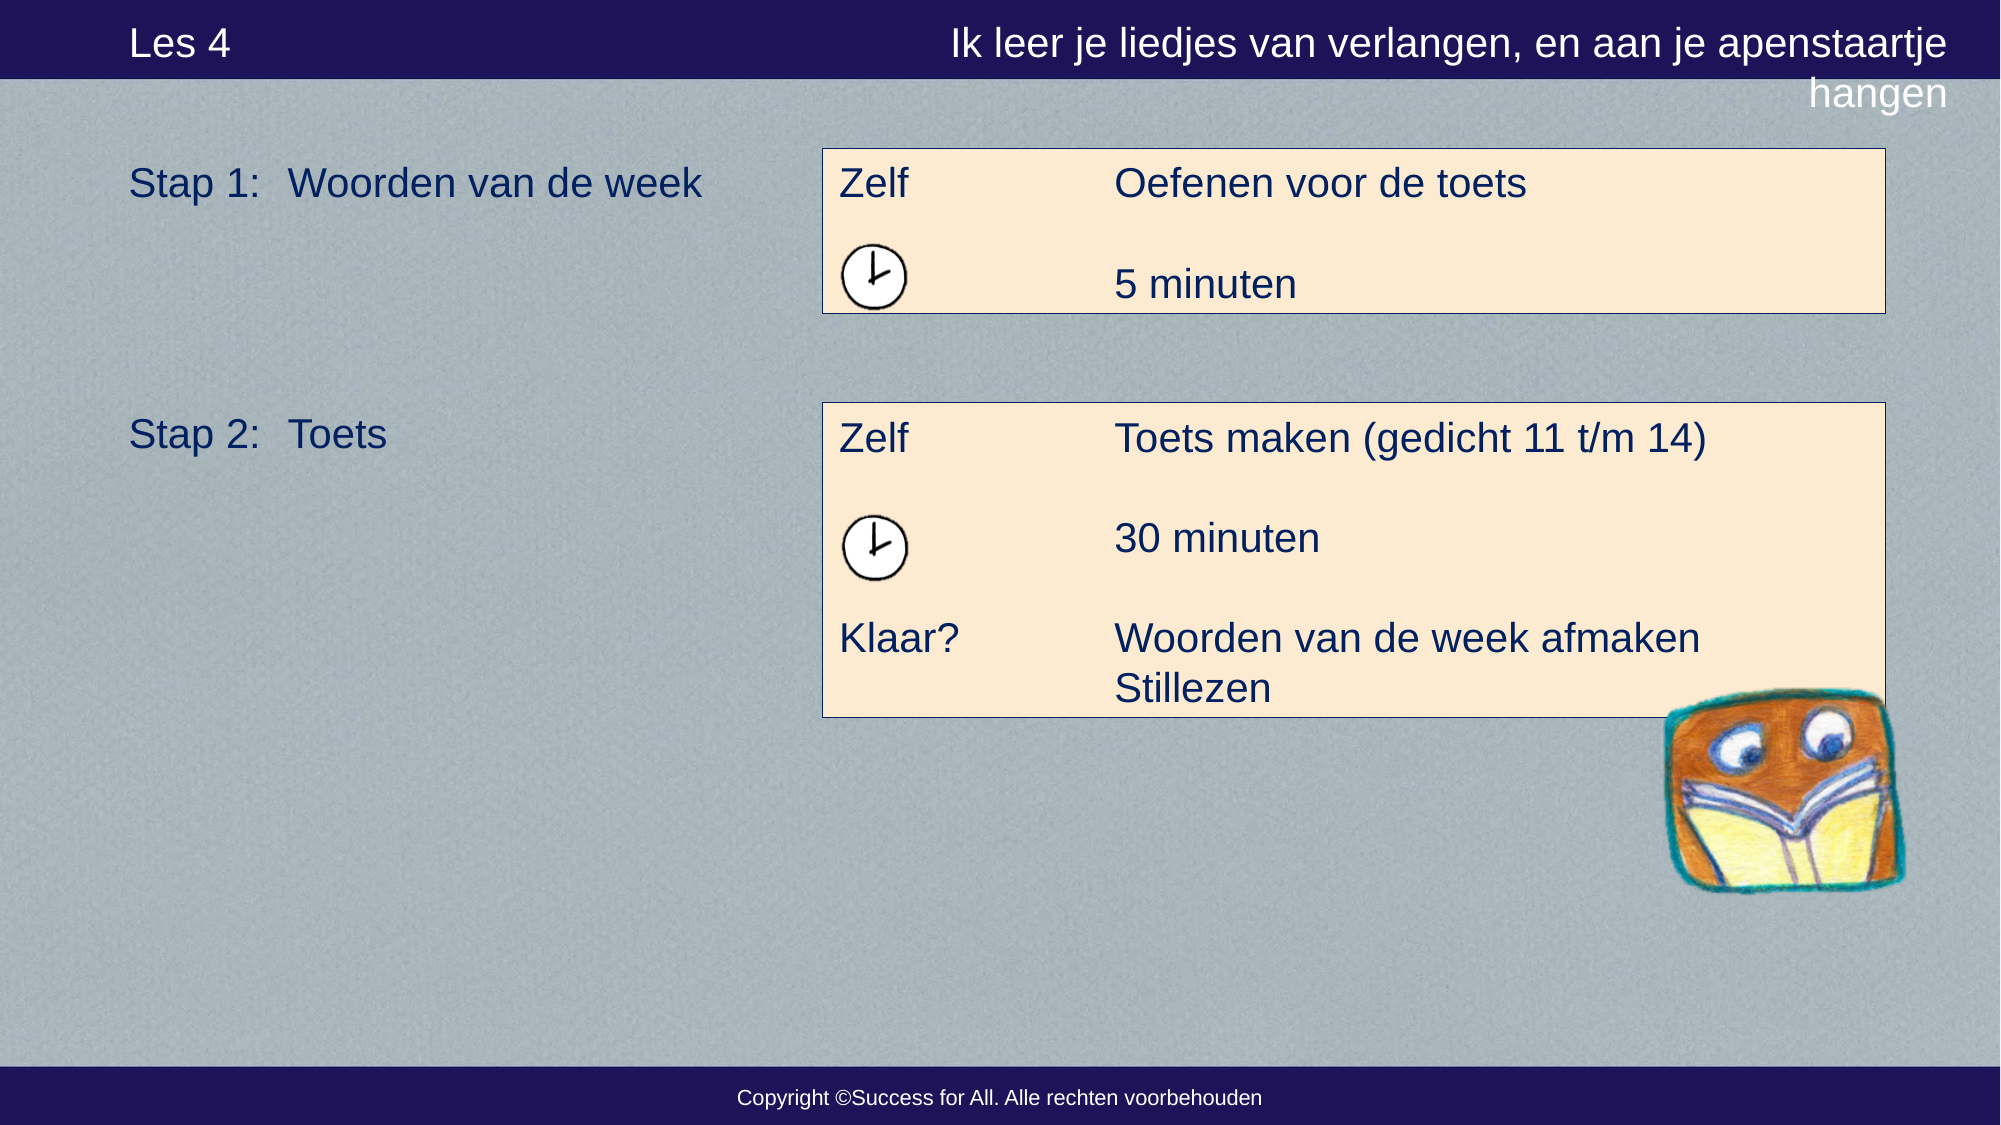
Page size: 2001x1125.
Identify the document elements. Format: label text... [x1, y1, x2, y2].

text_box Stap 1: Woorden van de week Stap 2: Toets [114, 148, 907, 764]
text_box Zelf Oefenen voor de toets 5 minuten [822, 148, 1886, 314]
text_box Ik leer je liedjes van verlangen, en aan je apenstaartje hangen [786, 8, 1963, 123]
text_box Zelf Toets maken (gedicht 11 t/m 14) 30 minuten Klaar? Woorden van de week afmaken Stillezen [822, 402, 1886, 718]
picture [0, 0, 2001, 1125]
text_box Copyright ©Success for All. Alle rechten voorbehouden [0, 1076, 2000, 1125]
text_box Les 4 [114, 8, 354, 73]
